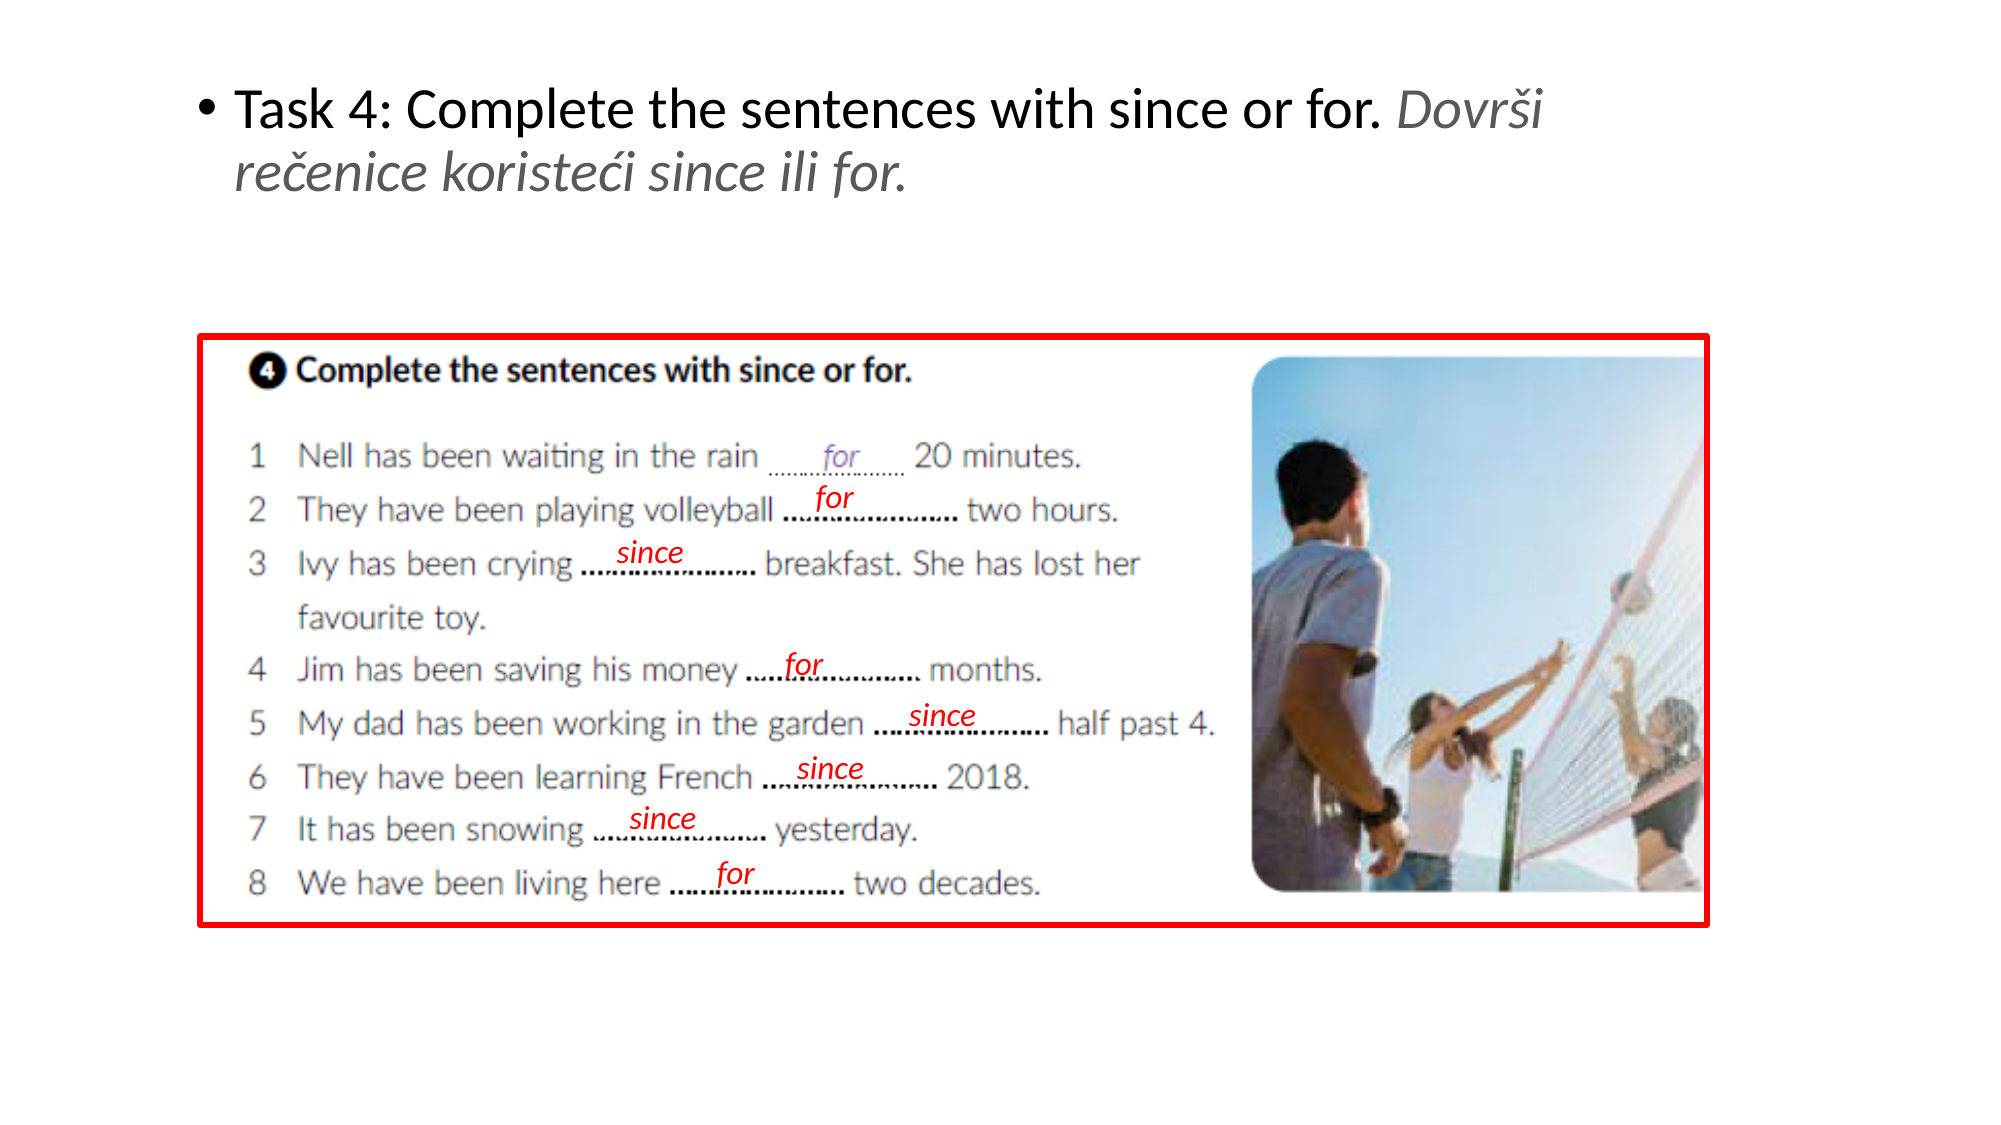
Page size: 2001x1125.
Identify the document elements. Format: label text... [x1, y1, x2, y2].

picture [203, 339, 1704, 922]
list Task 4: Complete the sentences with since or for. Dovrši rečenice koristeći since ili for. [181, 70, 1704, 785]
